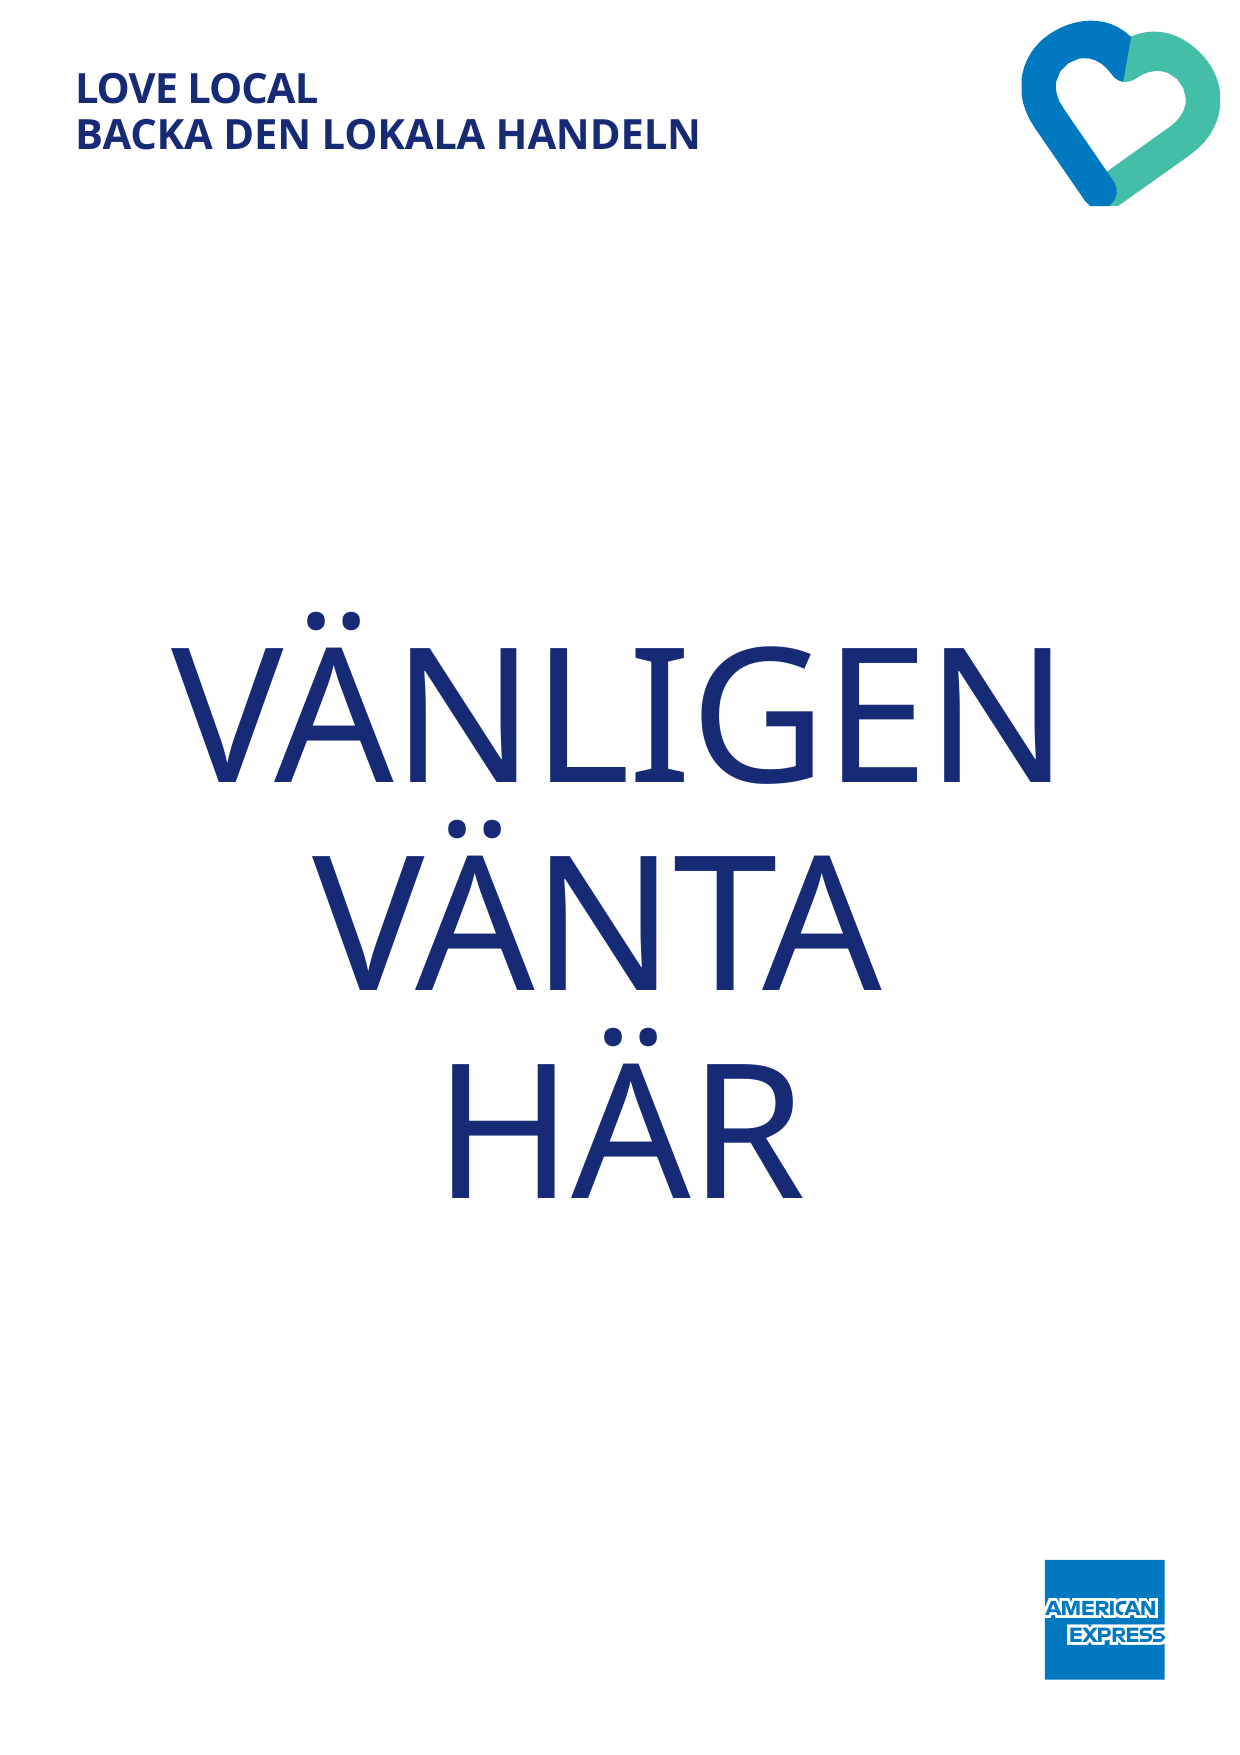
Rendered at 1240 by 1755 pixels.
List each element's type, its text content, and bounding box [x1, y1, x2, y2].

text_box LOVE LOCAL BACKA DEN LOKALA HANDELN [72, 64, 1081, 158]
text_box [1095, 1600, 1114, 1616]
text_box [1055, 133, 1117, 207]
text_box [1025, 20, 1132, 82]
text_box [1112, 1627, 1166, 1642]
text_box [1070, 1627, 1111, 1642]
text_box [1045, 1600, 1080, 1616]
text_box [1107, 31, 1221, 206]
text_box [1082, 1600, 1094, 1616]
text_box [1115, 1600, 1155, 1616]
text_box VÄNLIGEN VÄNTA HÄR [52, 567, 1187, 1237]
text_box [1044, 1559, 1165, 1680]
